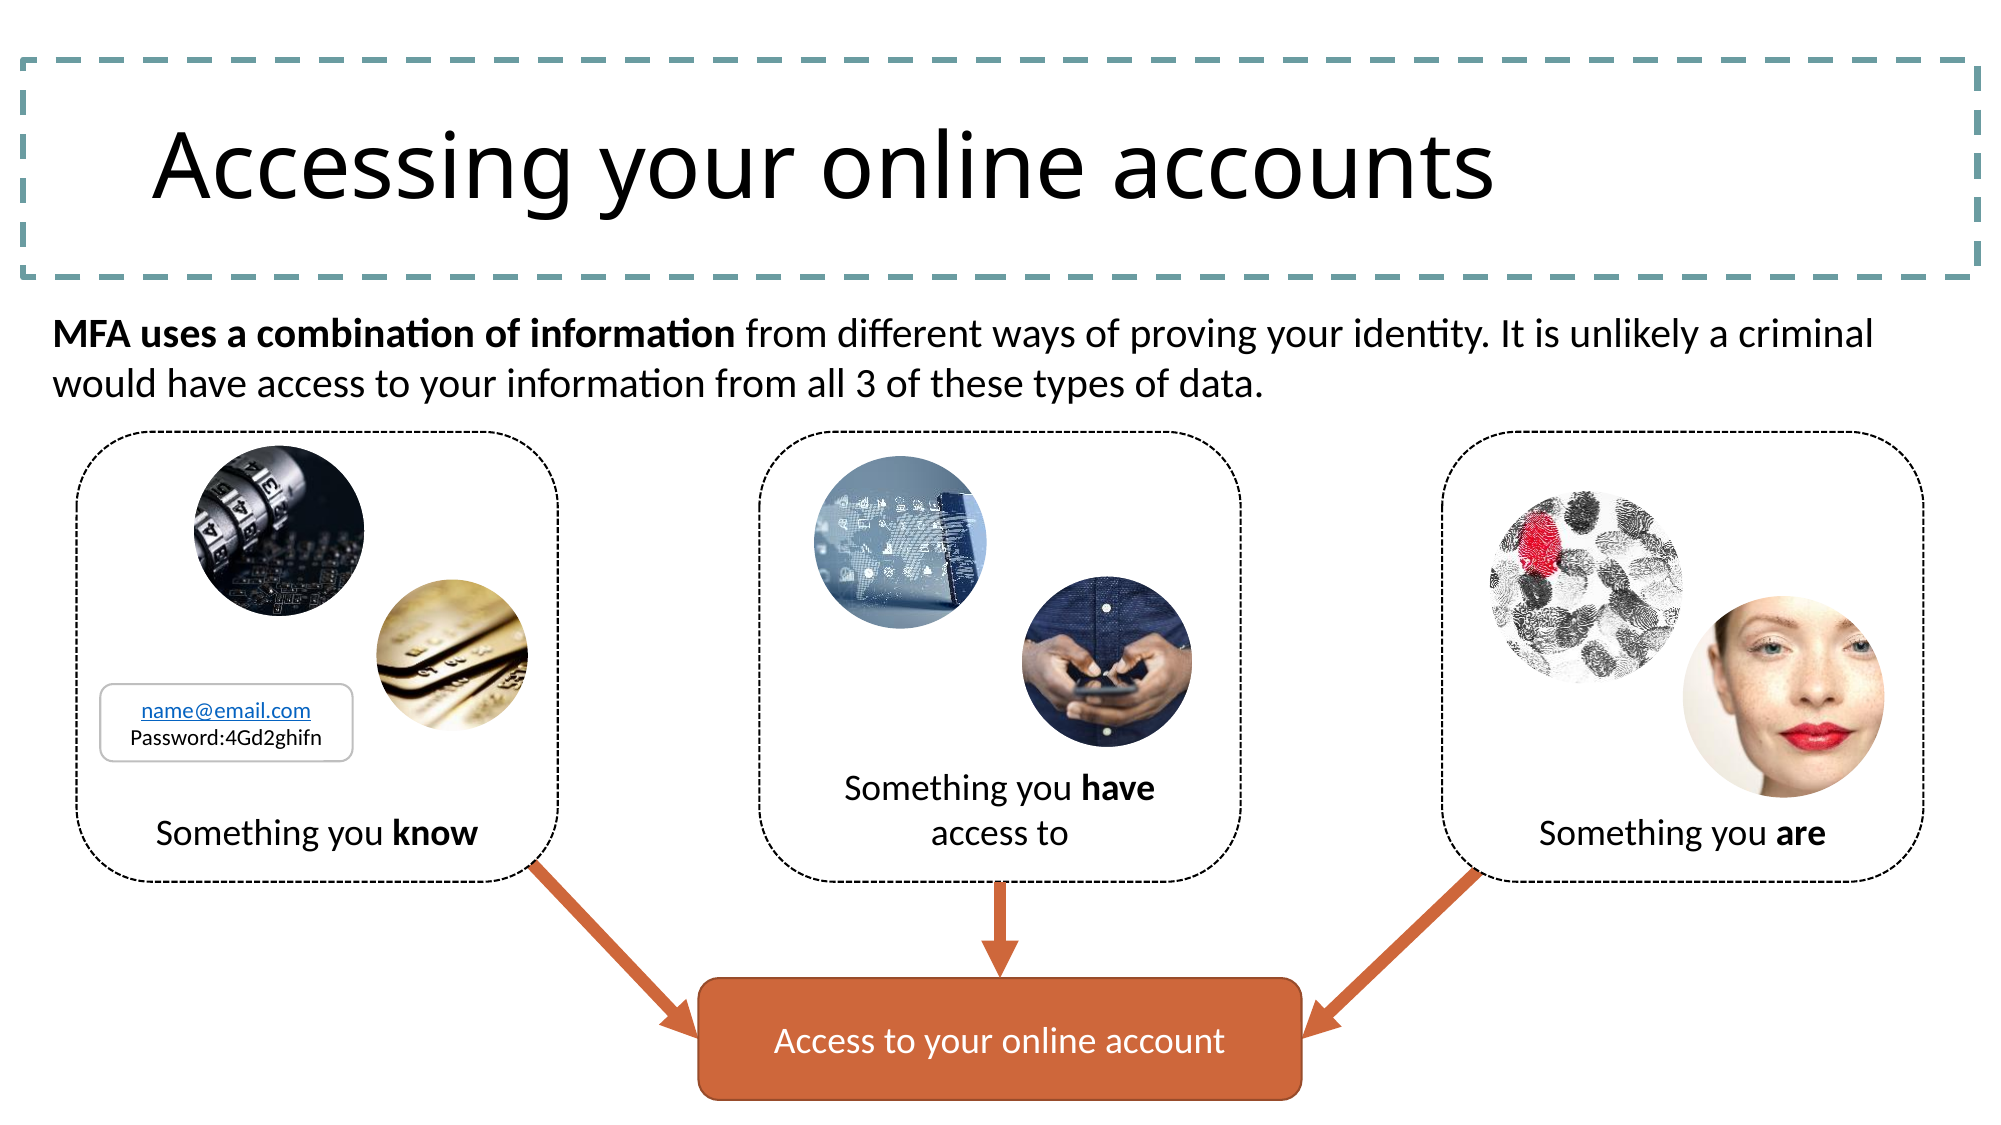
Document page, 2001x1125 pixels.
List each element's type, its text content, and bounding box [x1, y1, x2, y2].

text_box [191, 443, 367, 619]
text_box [527, 859, 699, 1040]
text_box Something you are [1441, 430, 1925, 883]
text_box Access to your online account [697, 977, 1303, 1101]
picture [814, 456, 987, 629]
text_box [1301, 859, 1490, 1040]
text_box [1019, 574, 1195, 750]
picture [376, 579, 528, 731]
title Accessing your online accounts [137, 59, 1863, 278]
text_box name@email.com Password:4Gd2ghifn [99, 683, 354, 763]
text_box MFA uses a combination of information from different ways of proving your identity. It is unlikely a criminal would have access to your information from all 3 of these types of data. [37, 298, 1946, 414]
text_box Something you know [75, 430, 559, 883]
text_box Something you have access to [758, 430, 1242, 883]
picture [1489, 491, 1885, 798]
